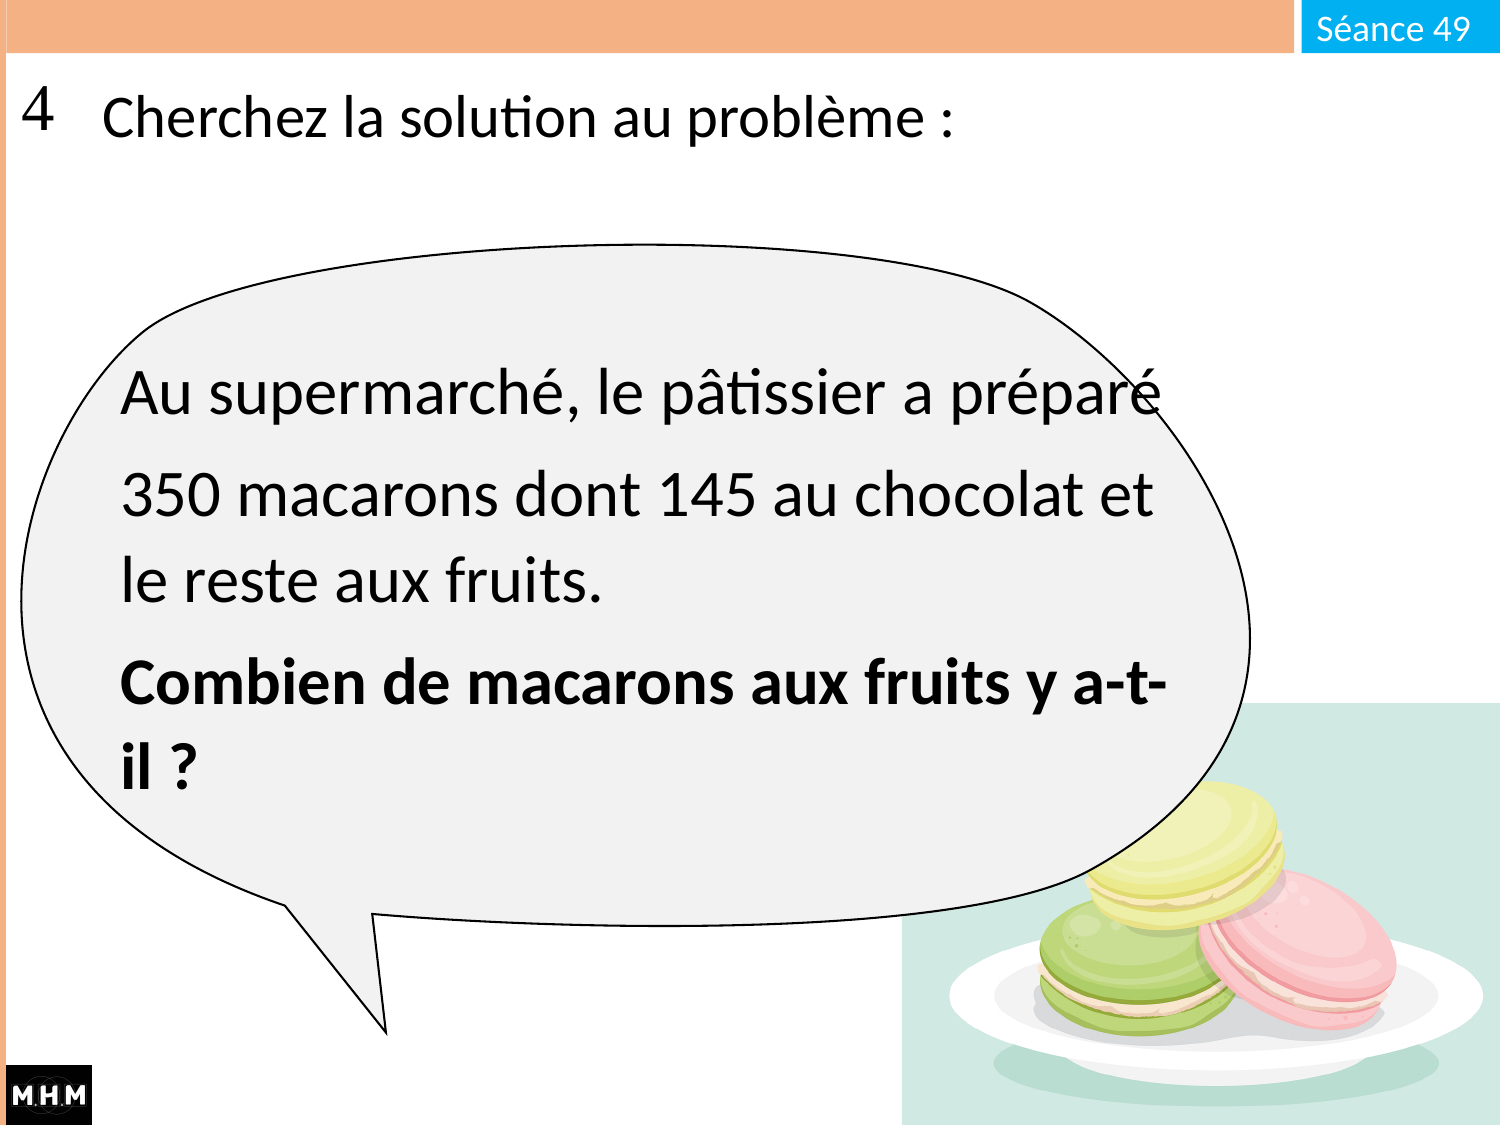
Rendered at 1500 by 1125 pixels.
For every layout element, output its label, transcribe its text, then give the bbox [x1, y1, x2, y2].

text_box [113, 811, 901, 1036]
text_box [1201, 474, 1252, 703]
text_box [137, 243, 1080, 335]
text_box [20, 368, 105, 803]
picture [901, 703, 1500, 1125]
text_box Au supermarché, le pâtissier a préparé 350 macarons dont 145 au chocolat et le reste aux fruits. Combien de macarons aux fruits y a-t-il ? [105, 335, 1201, 811]
picture [6, 1065, 92, 1125]
title Cherchez la solution au problème : [87, 32, 1382, 158]
